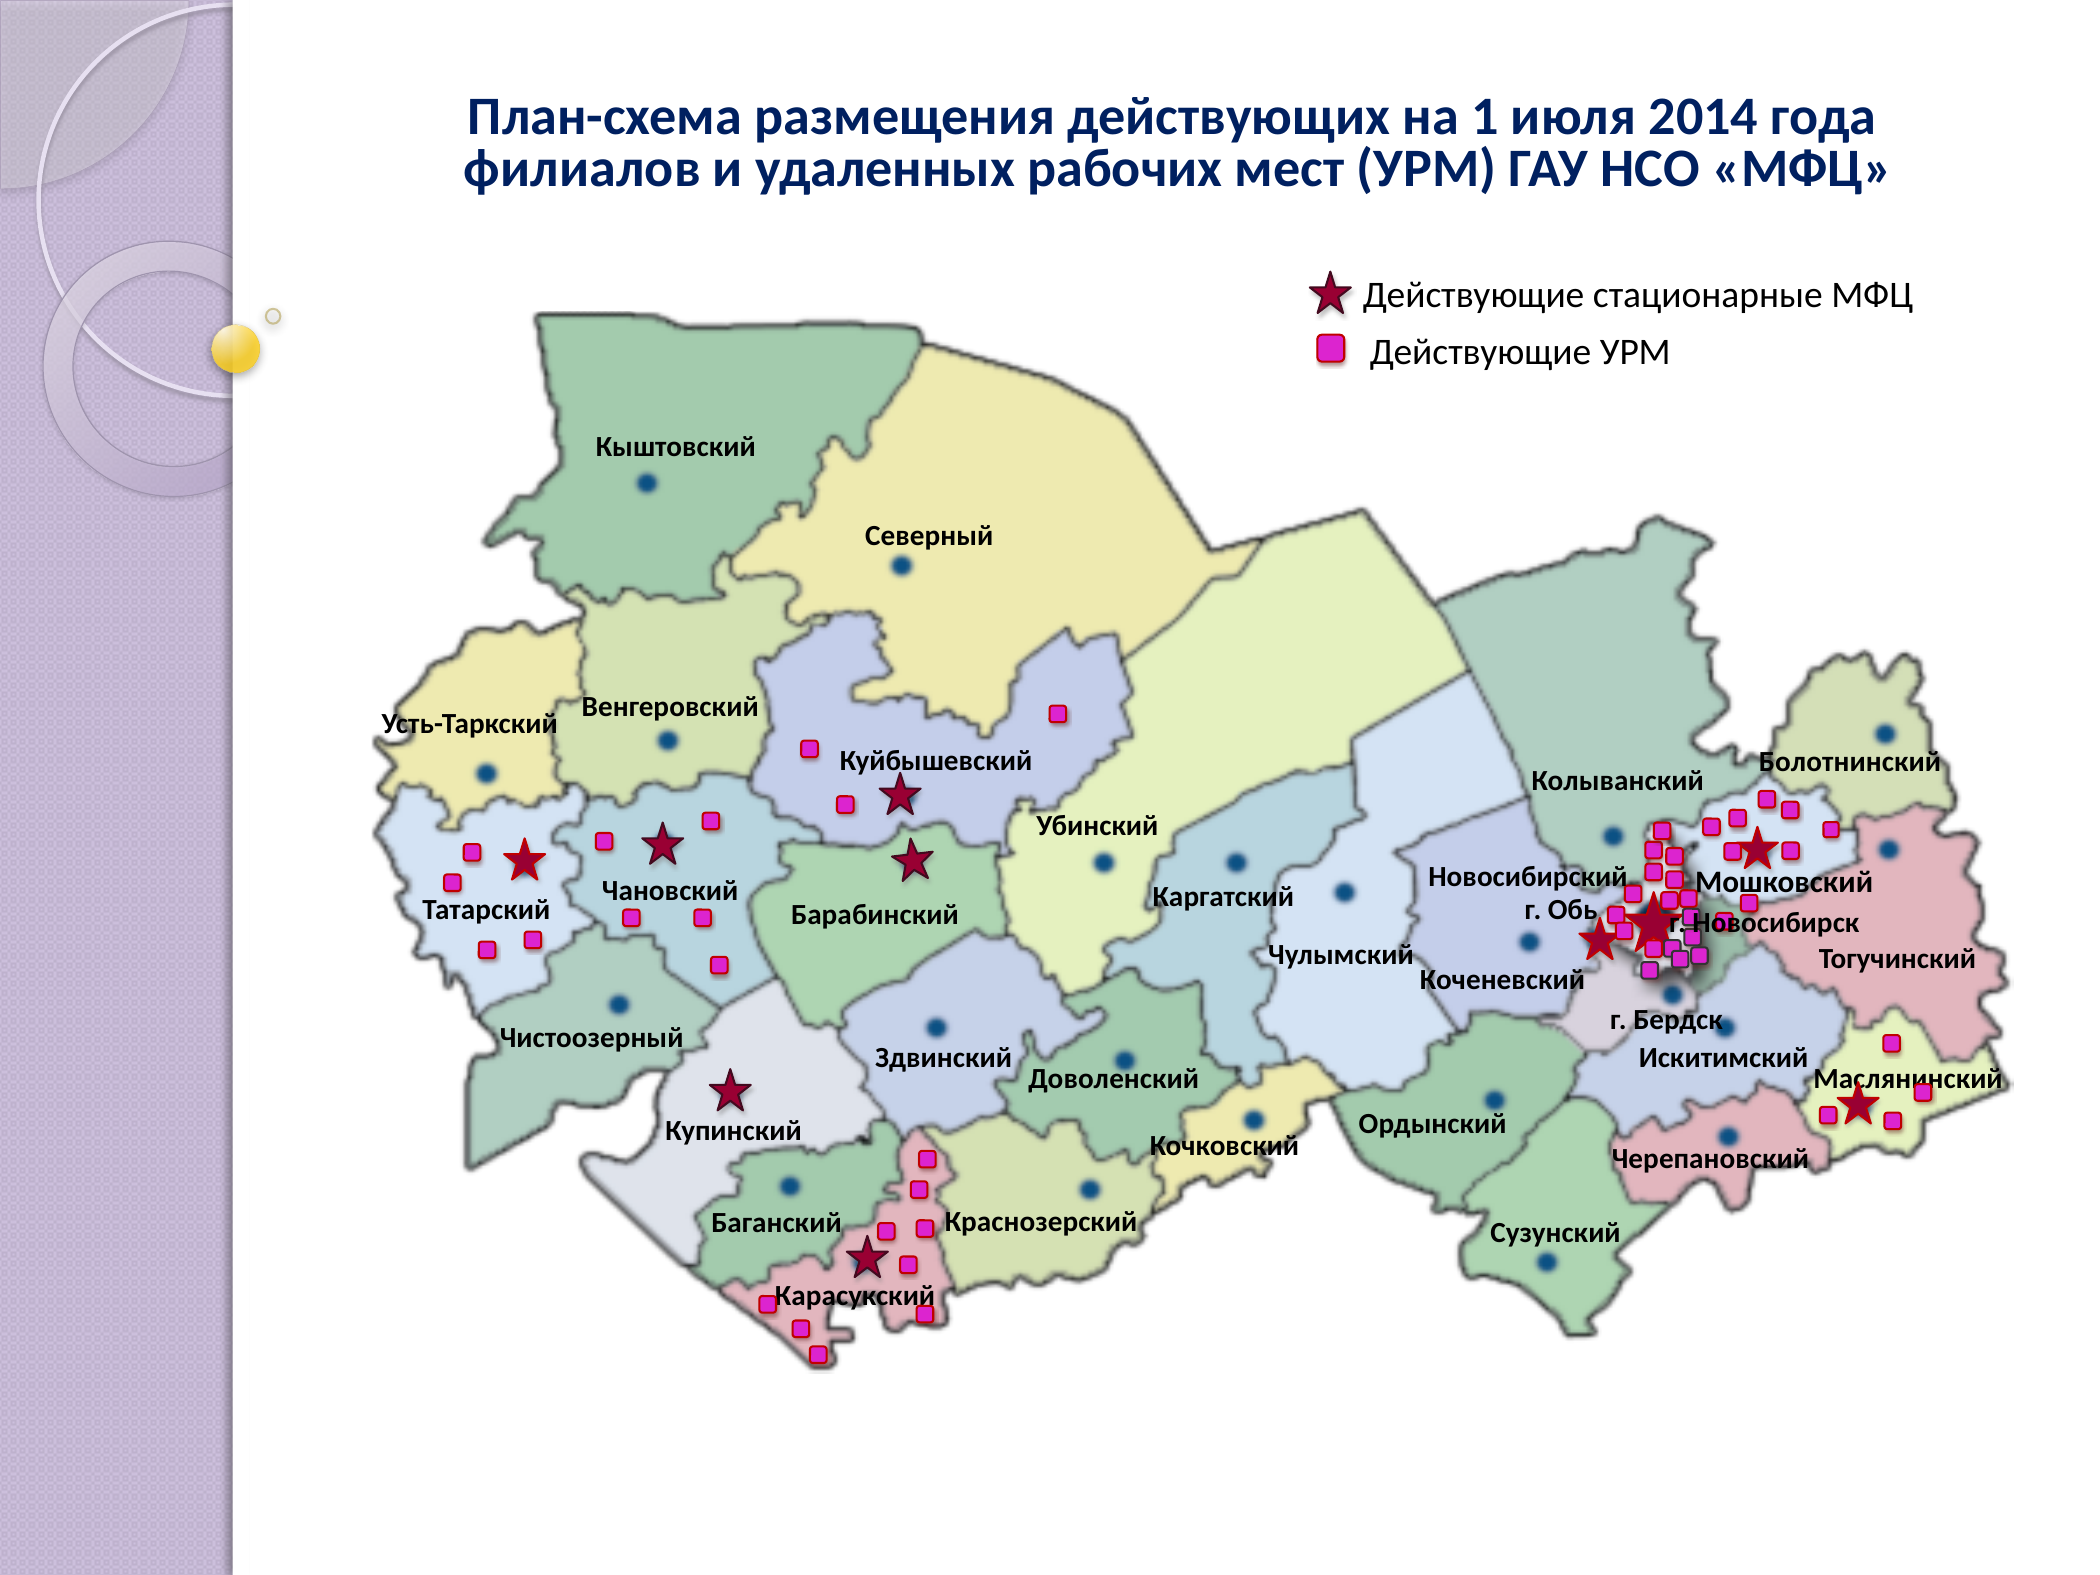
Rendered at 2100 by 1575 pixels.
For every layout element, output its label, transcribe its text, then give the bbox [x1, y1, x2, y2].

text_box Маслянинский [2020, 1058, 2026, 1101]
text_box План-схема размещения действующих на 1 июля 2014 года филиалов и удаленных рабочих мест (УРМ) ГАУ НСО «МФЦ» [265, 82, 2082, 222]
text_box Действующие стационарные МФЦ [1341, 267, 2086, 339]
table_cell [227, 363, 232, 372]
text_box [1309, 271, 1351, 307]
picture [371, 311, 2014, 1374]
